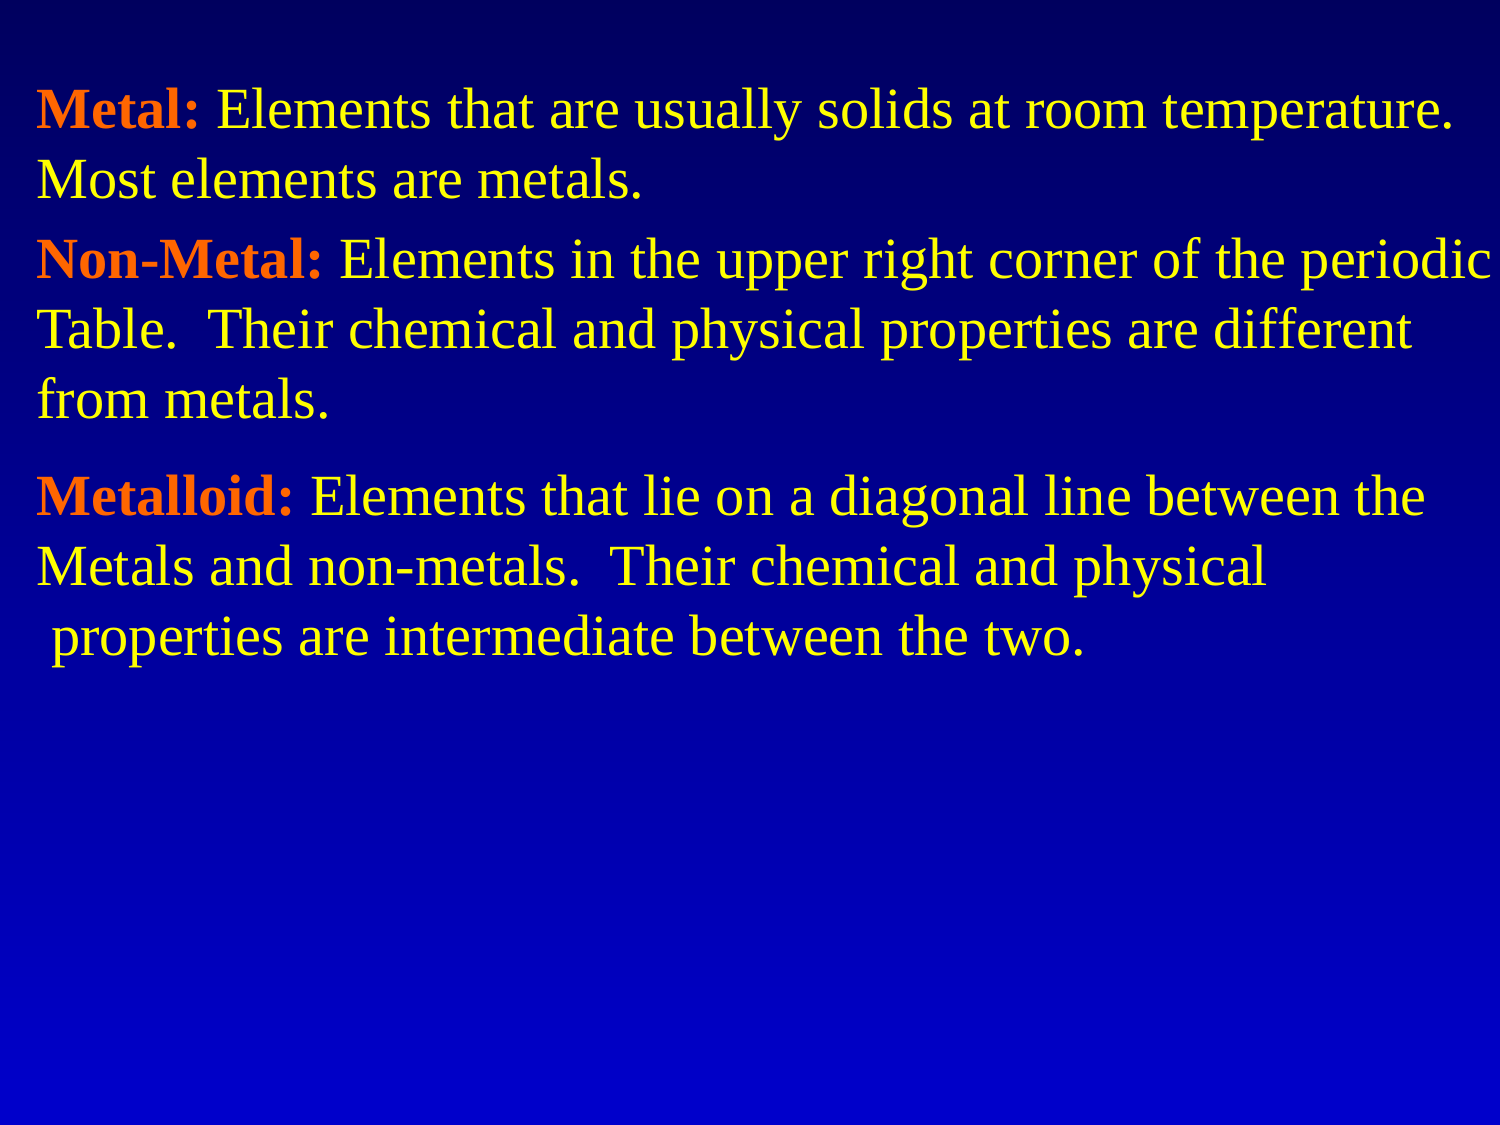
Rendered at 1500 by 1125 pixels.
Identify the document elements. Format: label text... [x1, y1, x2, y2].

text_box Metal: Elements that are usually solids at room temperature. Most elements are metals. [21, 62, 1500, 212]
text_box Metalloid: Elements that lie on a diagonal line between the Metals and non-metals. Their chemical and physical properties are intermediate between the two. [21, 450, 1457, 675]
text_box Non-Metal: Elements in the upper right corner of the periodic Table. Their chemical and physical properties are different from metals. [21, 212, 1500, 438]
